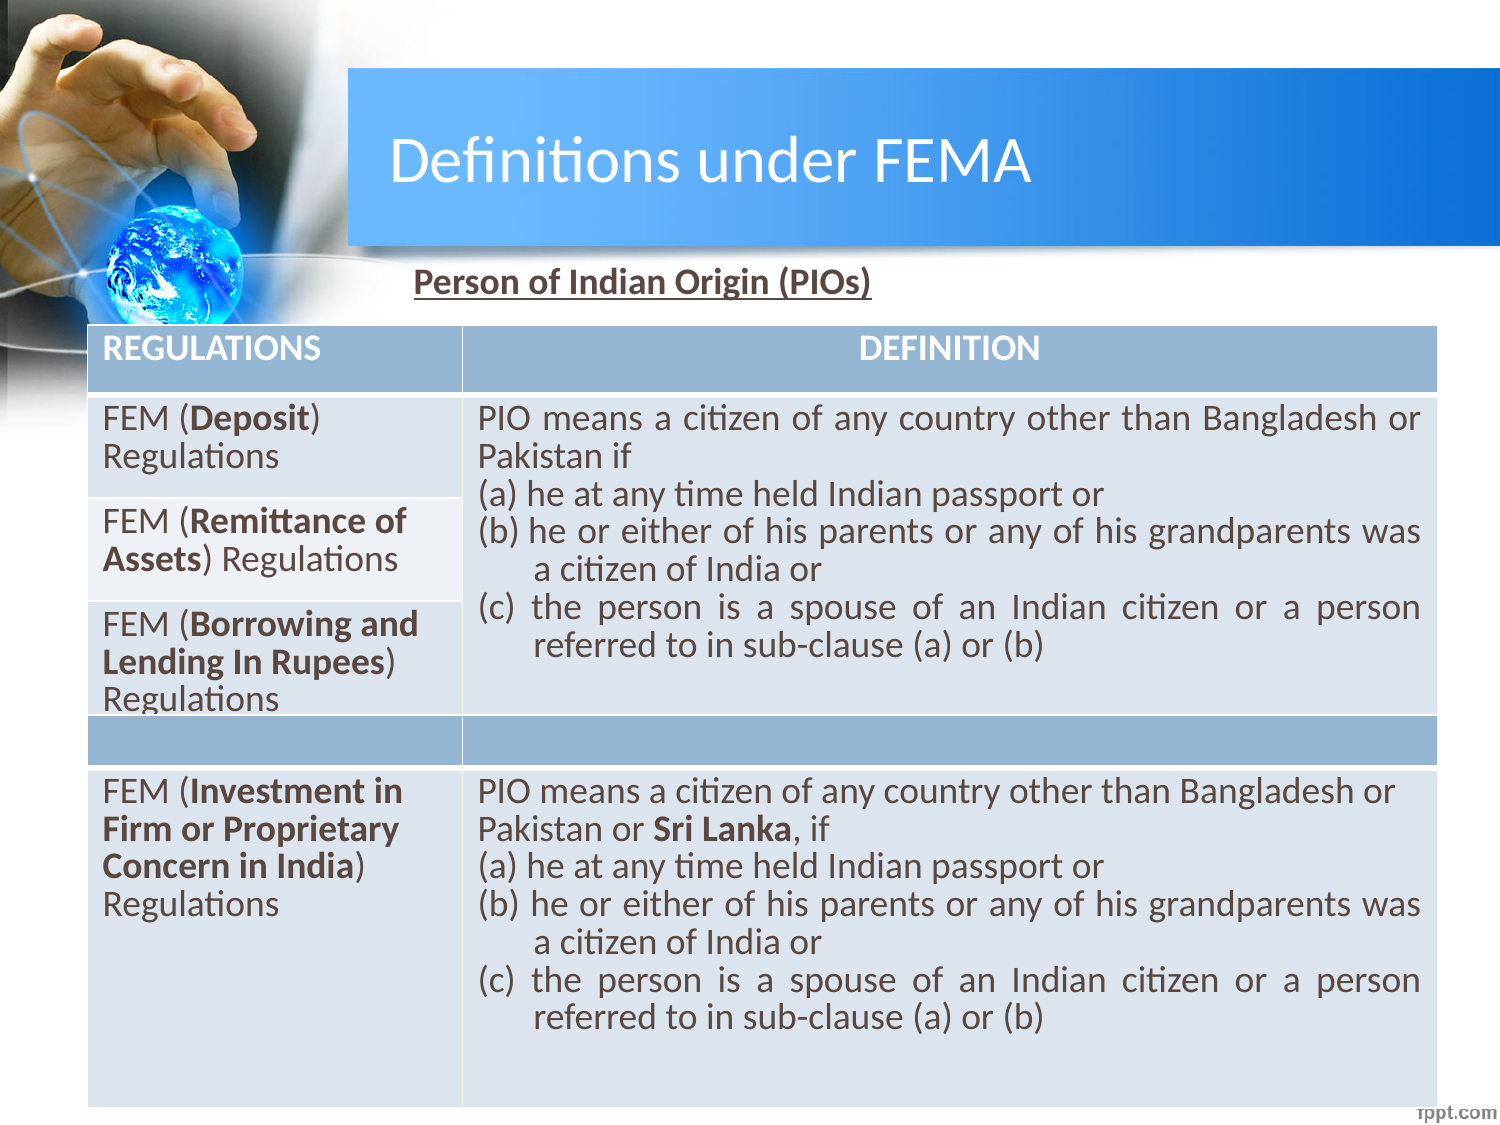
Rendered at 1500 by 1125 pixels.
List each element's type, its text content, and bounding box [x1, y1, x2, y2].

table_header REGULATIONS [88, 326, 462, 392]
table_header DEFINITION [463, 326, 1437, 392]
table_header [88, 716, 462, 765]
table_cell FEM (Deposit) Regulations [88, 398, 462, 497]
table_cell PIO means a citizen of any country other than Bangladesh or Pakistan if (a) he at any time held Indian passport or (b) he or either of his parents or any of his grandparents was a citizen of India or (c) the person is a spouse of an Indian citizen or a person referred to in sub-clause (a) or (b) [463, 398, 1437, 714]
list Person of Indian Origin (PIOs) [87, 249, 1463, 1039]
table_cell FEM (Remittance of Assets) Regulations [88, 499, 462, 600]
title Definitions under FEMA [374, 87, 1452, 225]
table_cell FEM (Investment in Firm or Proprietary Concern in India) Regulations [88, 771, 462, 1107]
table_cell FEM (Borrowing and Lending In Rupees) Regulations [88, 602, 462, 714]
table_header [463, 716, 1437, 765]
table_cell PIO means a citizen of any country other than Bangladesh or Pakistan or Sri Lanka, if (a) he at any time held Indian passport or (b) he or either of his parents or any of his grandparents was a citizen of India or (c) the person is a spouse of an Indian citizen or a person referred to in sub-clause (a) or (b) [463, 771, 1437, 1107]
picture [0, 0, 1500, 1125]
